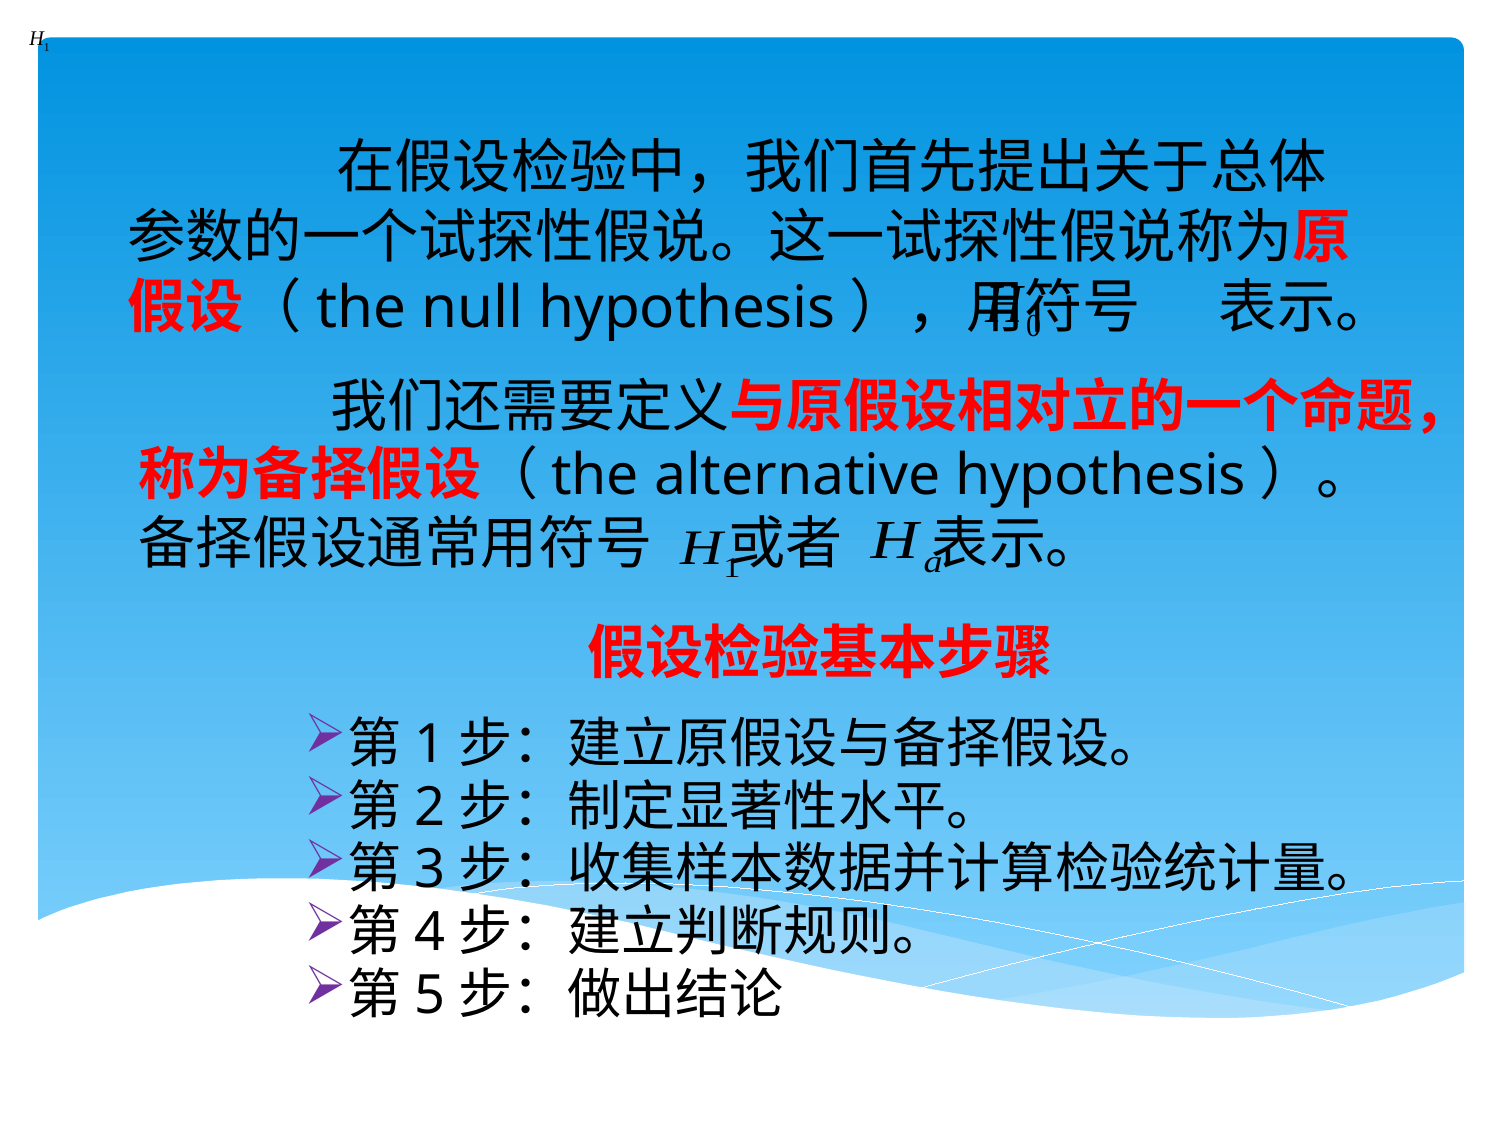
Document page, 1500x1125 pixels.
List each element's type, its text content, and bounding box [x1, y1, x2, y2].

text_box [24, 24, 54, 57]
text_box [666, 514, 751, 590]
subtitle 我们还需要定义与原假设相对立的一个命题，称为备择假设（the alternative hypothesis）。备择假设通常用符号 或者 表示。 [123, 361, 1436, 604]
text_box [974, 266, 1052, 350]
title 在假设检验中，我们首先提出关于总体参数的一个试探性假说。这一试探性假说称为原假设（the null hypothesis），用符号 表示。 [112, 54, 1388, 347]
text_box 假设检验基本步骤 [419, 621, 1221, 740]
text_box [855, 503, 956, 587]
text_box 第1步：建立原假设与备择假设。 第2步：制定显著性水平。 第3步：收集样本数据并计算检验统计量。 第4步：建立判断规则。 第5步：做出结论 [289, 713, 1429, 1092]
